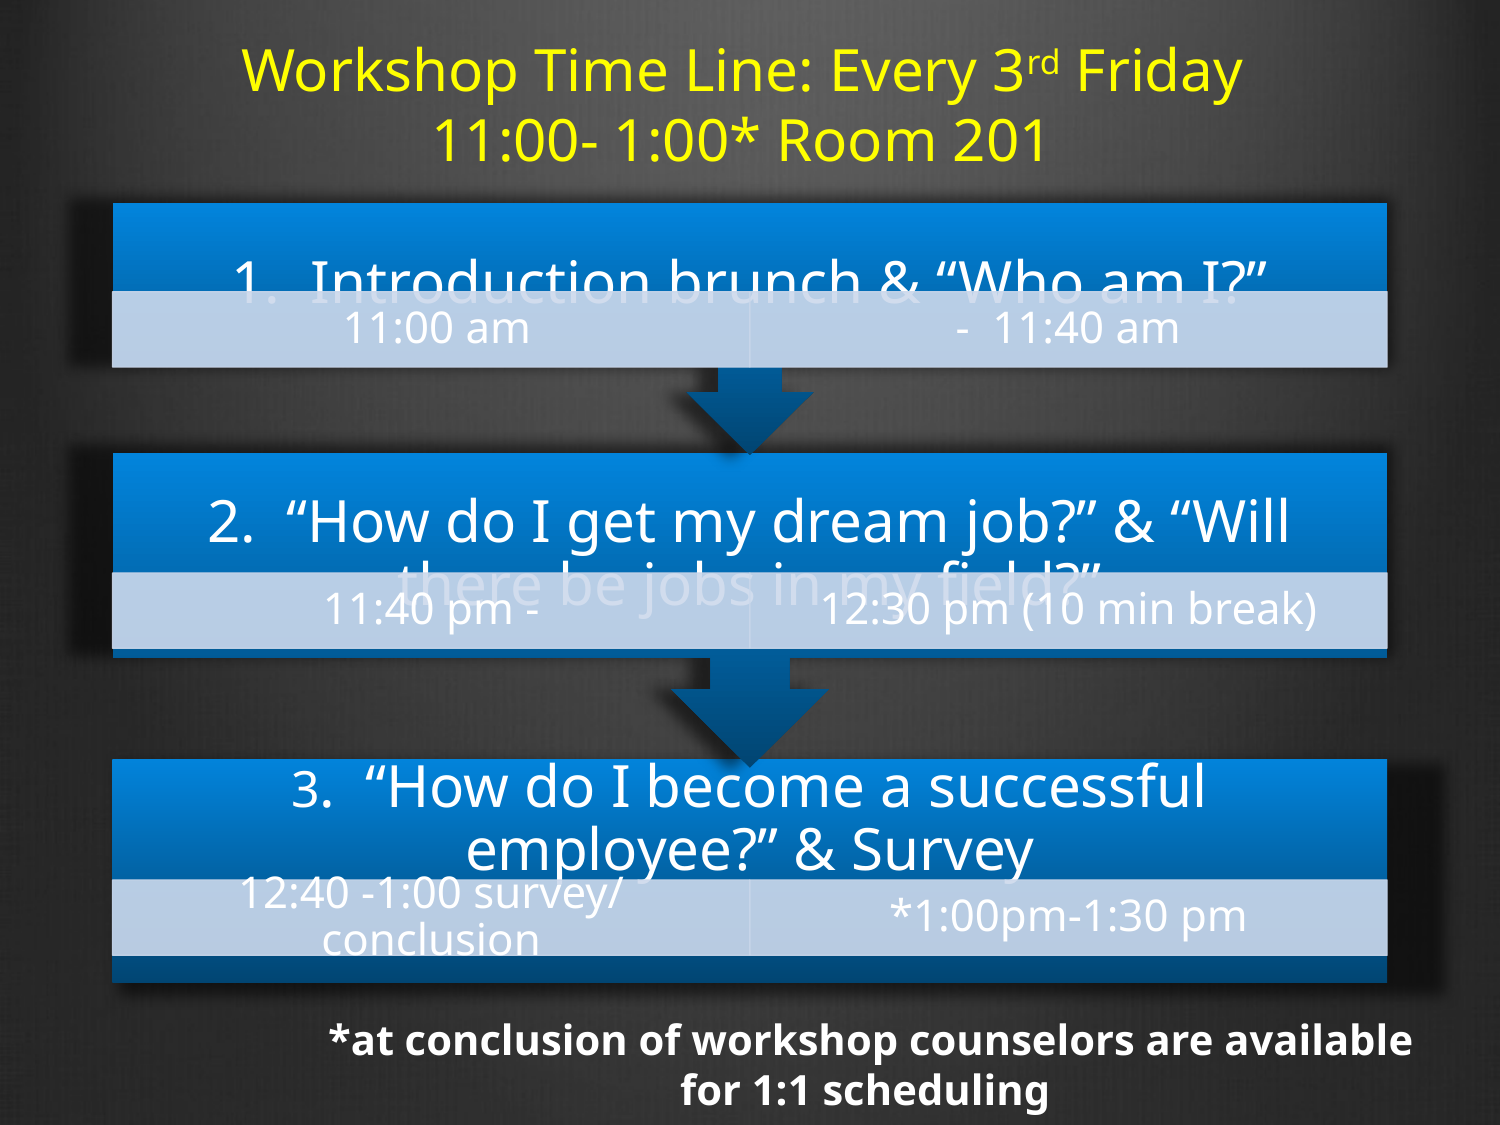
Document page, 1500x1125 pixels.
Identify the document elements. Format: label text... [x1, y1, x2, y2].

title Workshop Time Line: Every 3rd Friday 11:00- 1:00* Room 201 [112, 2, 1388, 187]
text_box *at conclusion of workshop counselors are available for 1:1 scheduling [312, 1034, 1430, 1122]
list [112, 202, 1388, 989]
